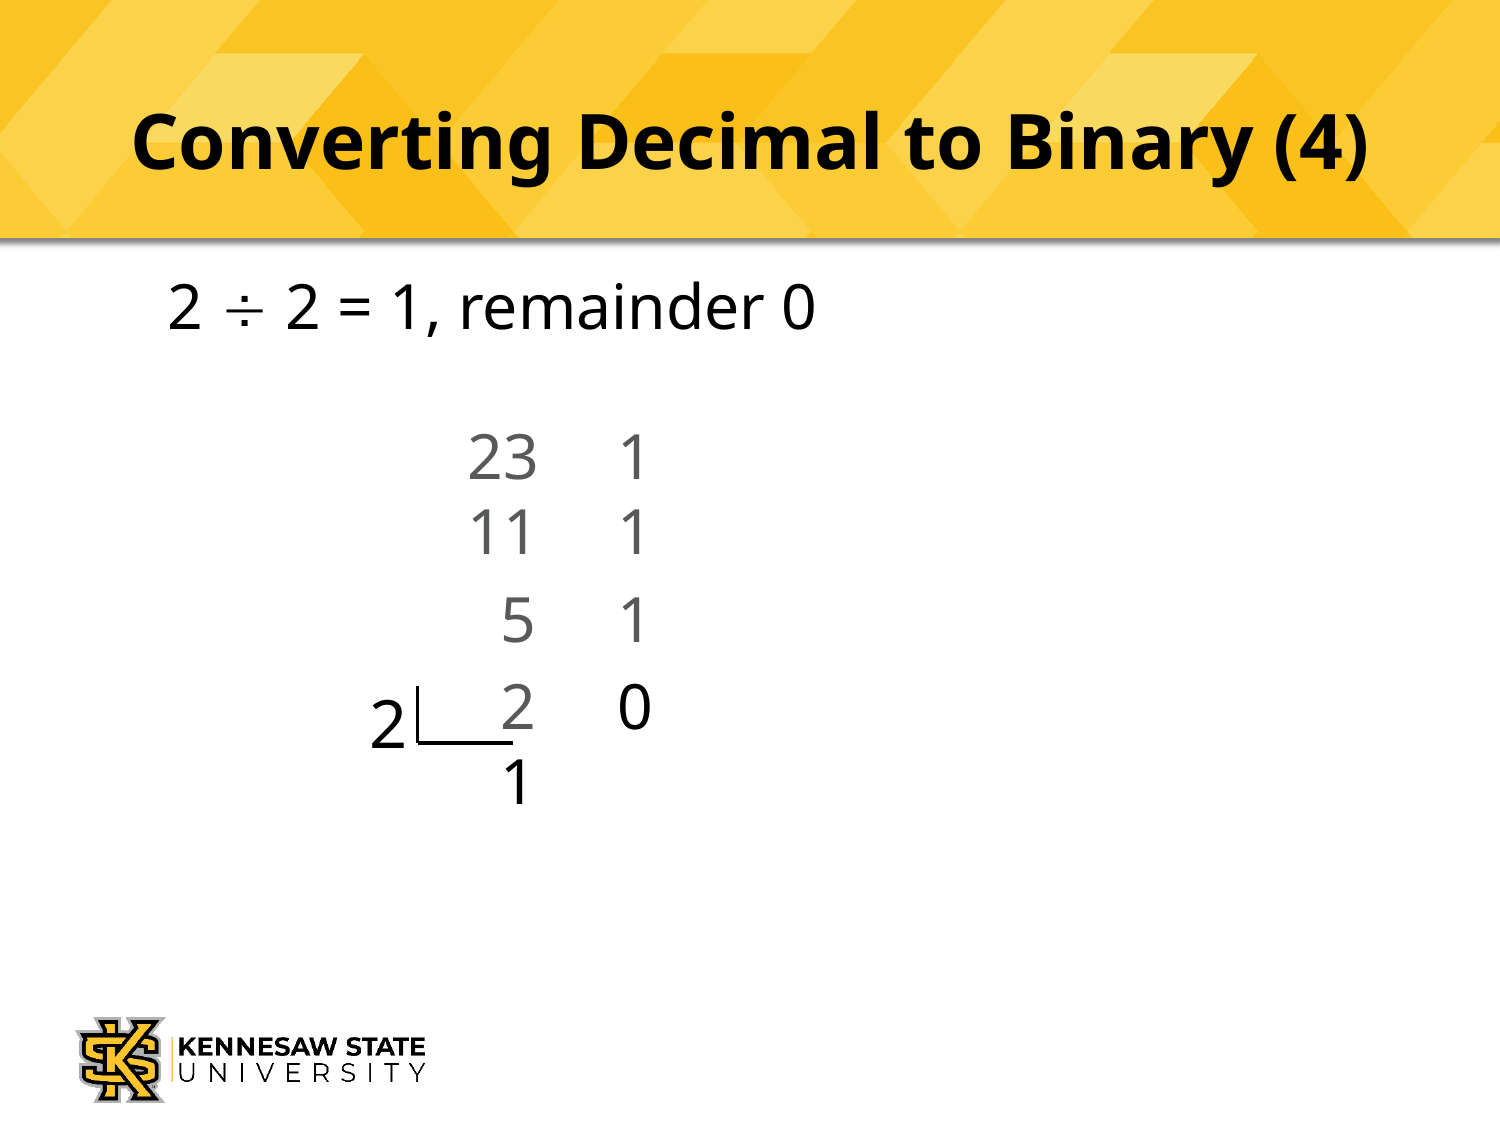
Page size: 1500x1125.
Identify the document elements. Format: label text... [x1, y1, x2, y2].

list 2  2 = 1, remainder 0 23 1 11 1 5 1 2 0 1 [96, 260, 1372, 1056]
title Converting Decimal to Binary (4) [75, 45, 1425, 233]
picture [0, 0, 1500, 251]
picture [75, 1017, 425, 1103]
text_box 2 [354, 674, 450, 770]
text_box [417, 686, 513, 744]
